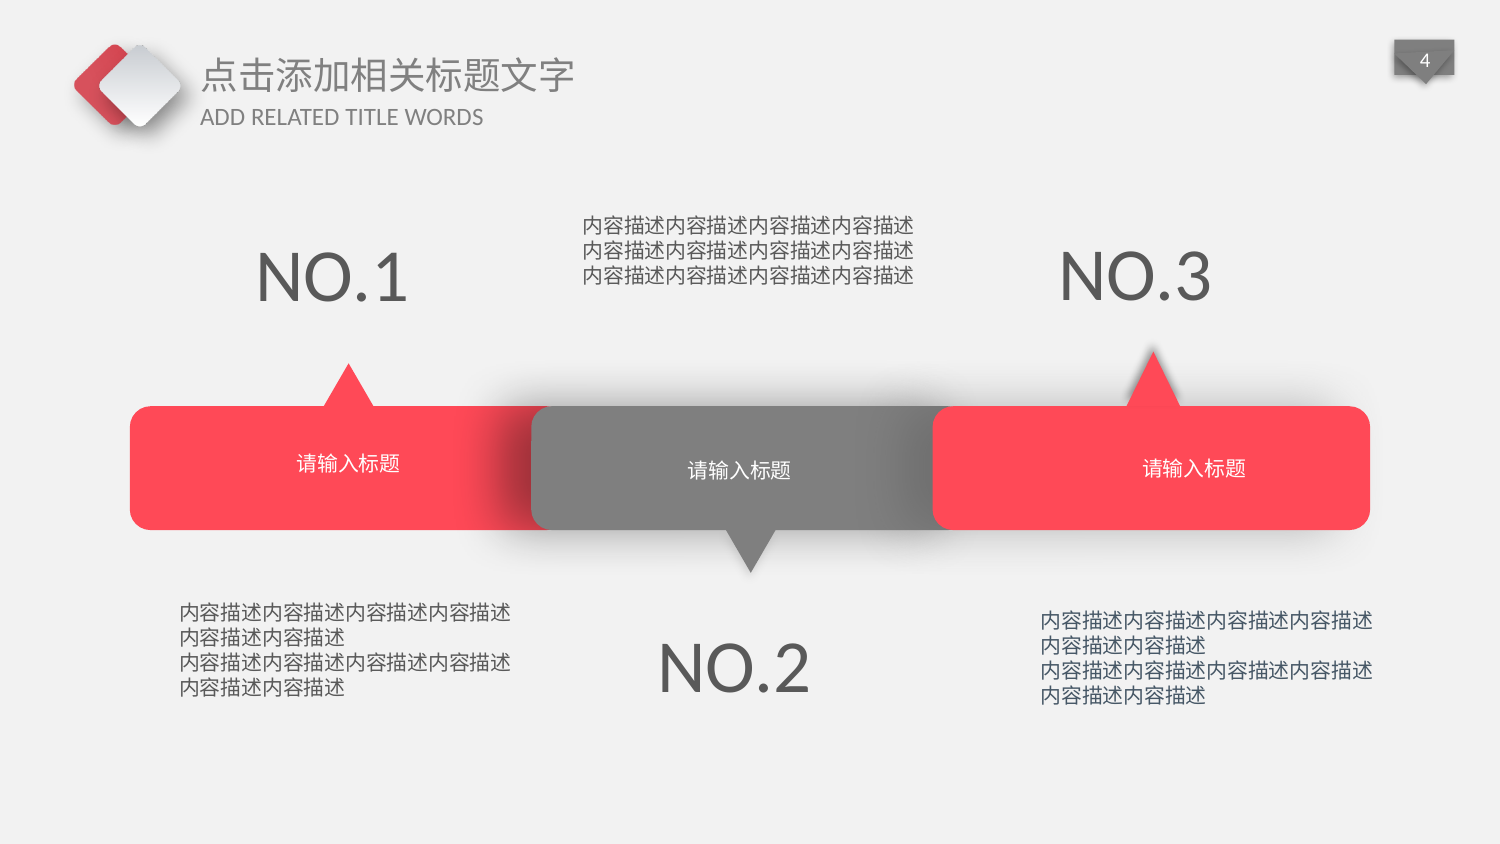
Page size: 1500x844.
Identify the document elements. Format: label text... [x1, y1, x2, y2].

text_box NO.3 [1043, 218, 1228, 324]
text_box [129, 351, 1371, 574]
text_box NO.2 [642, 609, 827, 715]
text_box 内容描述内容描述内容描述内容描述内容描述内容描述 内容描述内容描述内容描述内容描述内容描述内容描述 [164, 592, 532, 708]
picture [89, 35, 190, 136]
text_box NO.1 [240, 218, 425, 324]
text_box 内容描述内容描述内容描述内容描述内容描述内容描述 内容描述内容描述内容描述内容描述内容描述内容描述 [1025, 600, 1393, 716]
text_box 内容描述内容描述内容描述内容描述内容描述内容描述内容描述内容描述内容描述内容描述内容描述内容描述 [567, 205, 935, 321]
